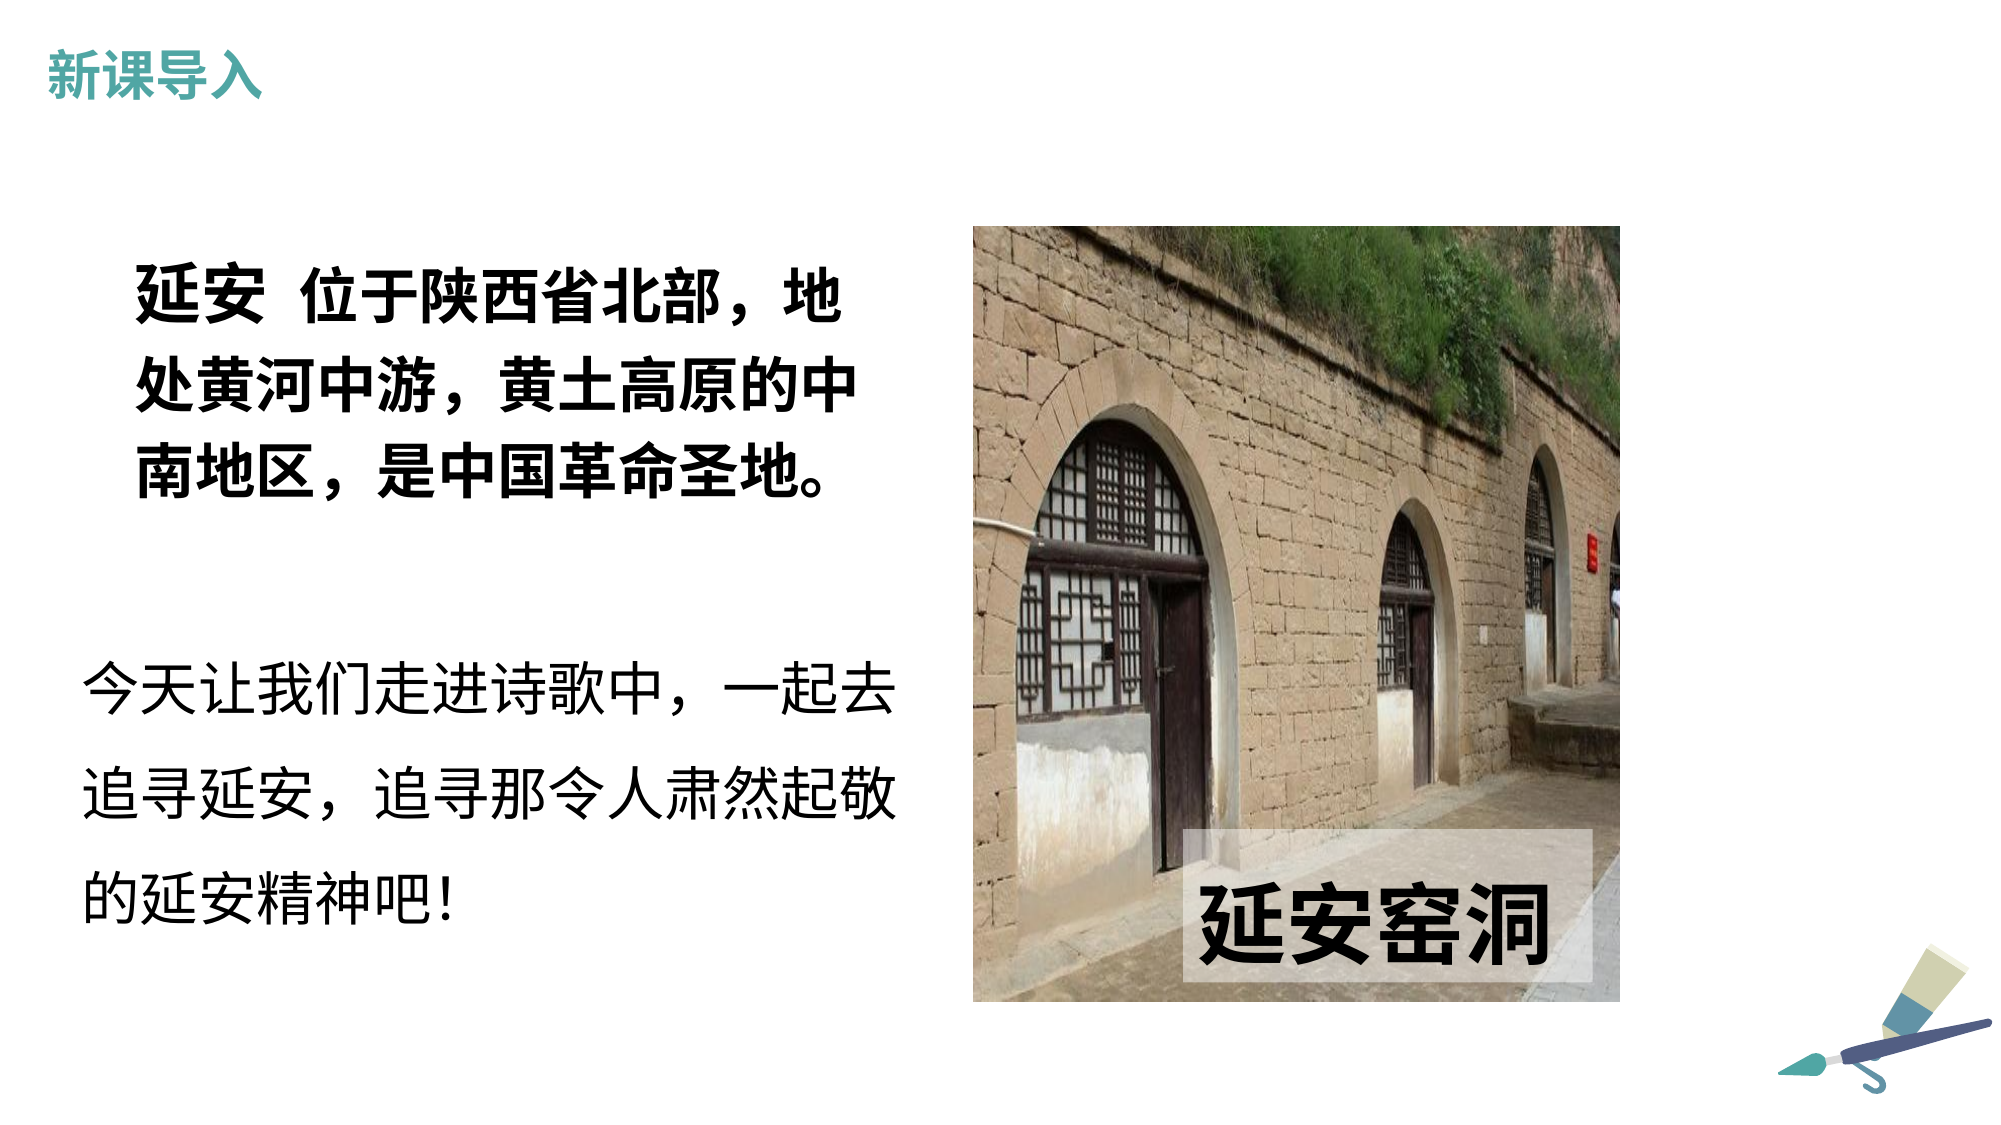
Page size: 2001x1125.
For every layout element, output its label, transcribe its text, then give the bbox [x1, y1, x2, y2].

text_box 今天让我们走进诗歌中，一起去追寻延安，追寻那令人肃然起敬的延安精神吧！ [67, 610, 919, 940]
picture [973, 226, 1620, 1002]
text_box 延安 位于陕西省北部，地处黄河中游，黄土高原的中南地区，是中国革命圣地。 [114, 226, 919, 516]
text_box 新课导入 [32, 33, 347, 114]
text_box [1811, 945, 1974, 1125]
